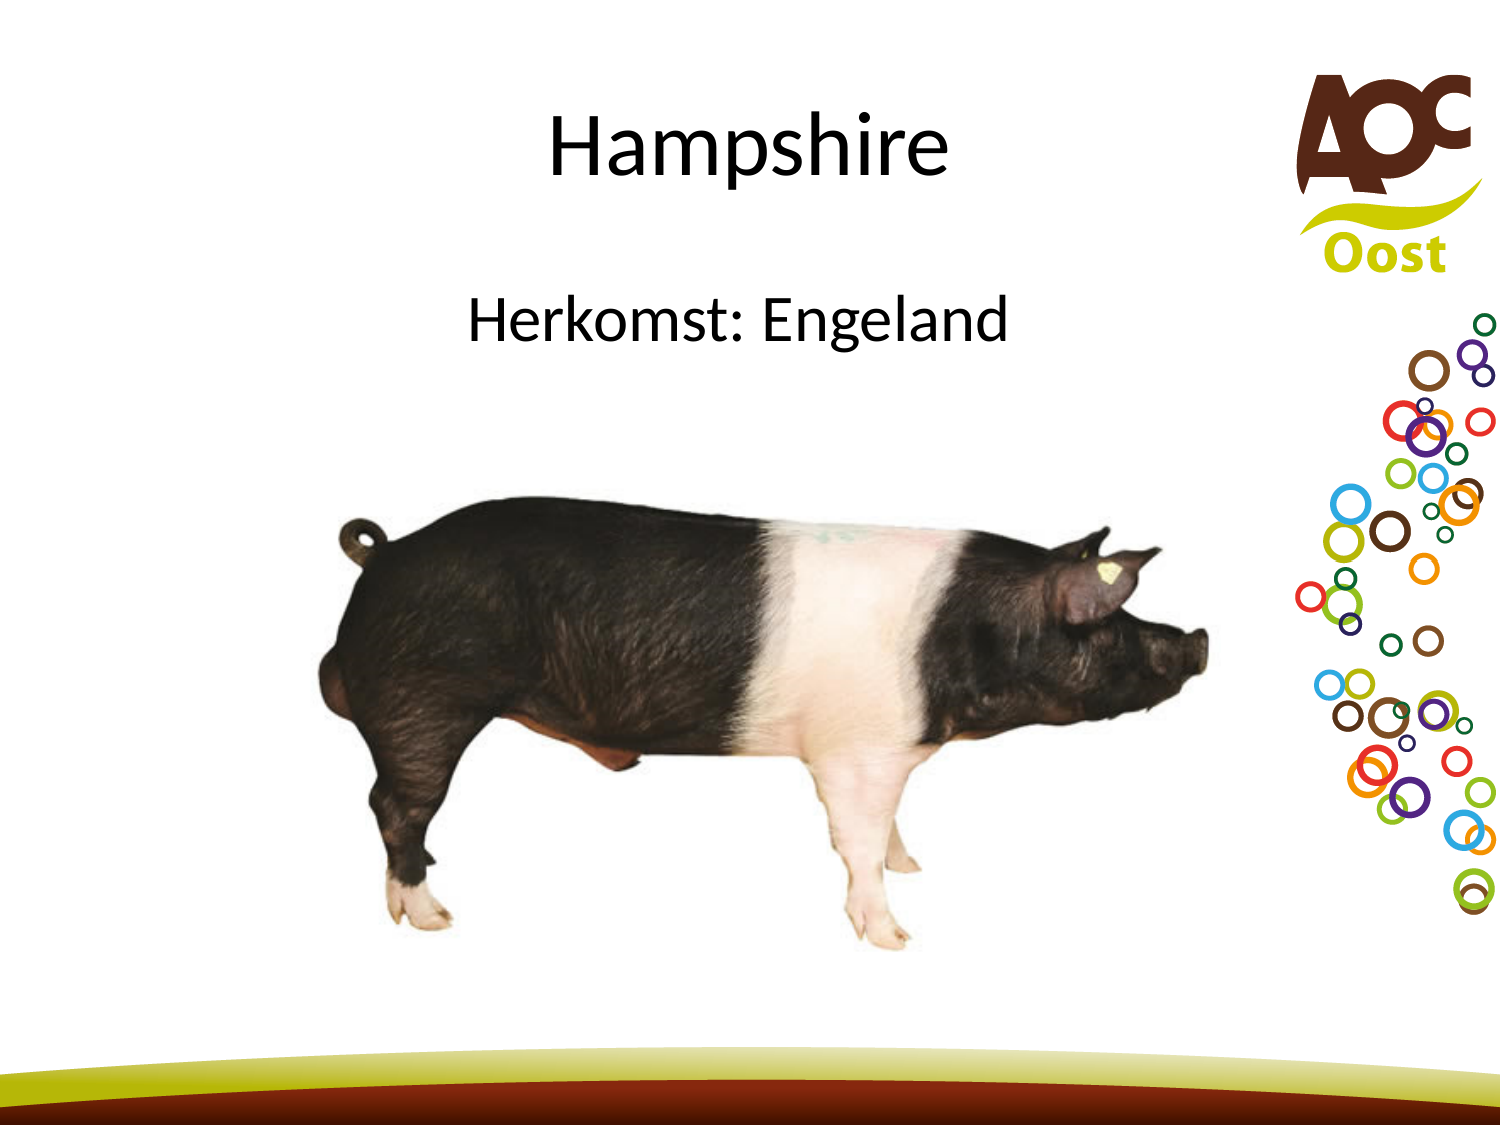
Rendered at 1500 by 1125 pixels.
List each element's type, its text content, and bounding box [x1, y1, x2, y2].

picture [0, 0, 1500, 1125]
text_box Herkomst: Engeland [452, 267, 1026, 362]
title Hampshire [75, 45, 1425, 233]
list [229, 408, 1283, 1008]
